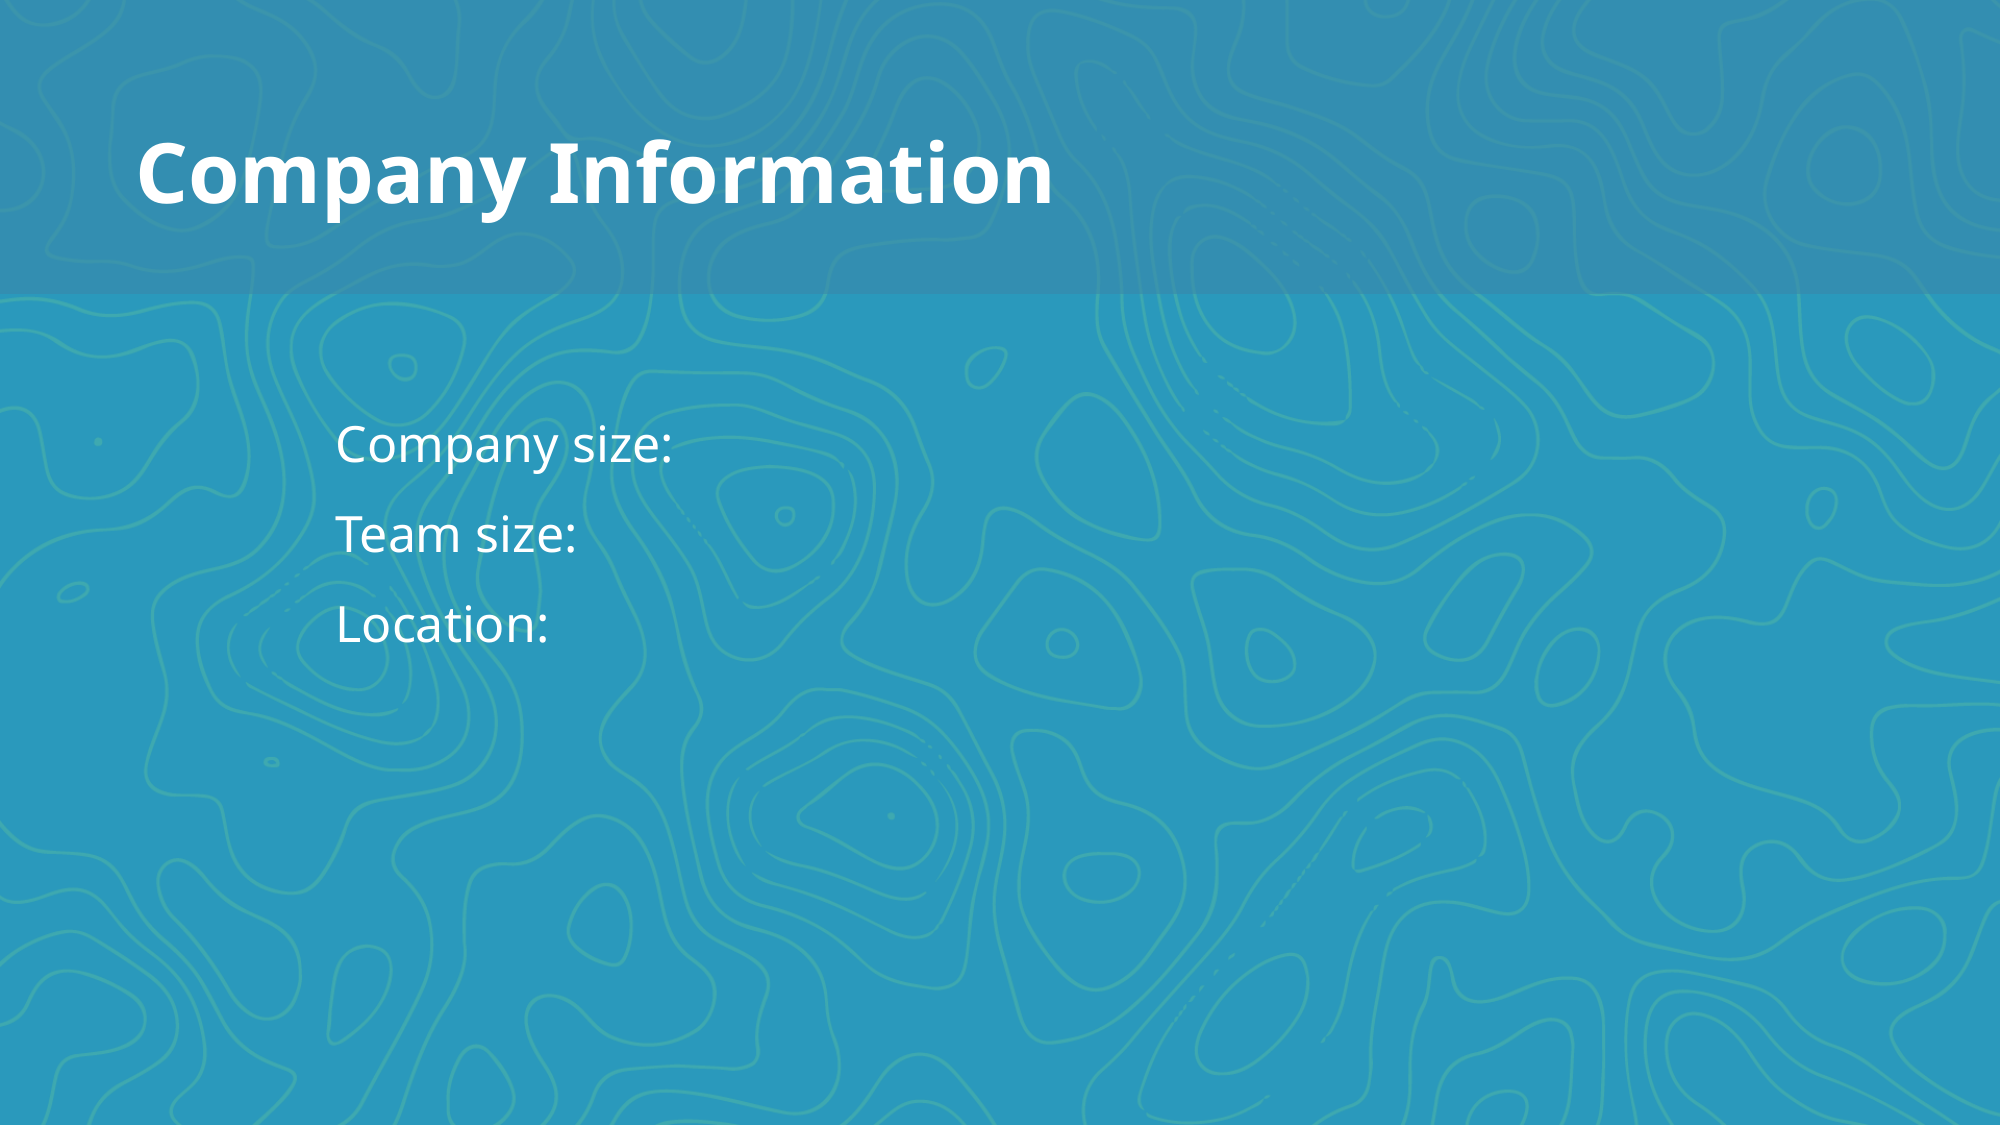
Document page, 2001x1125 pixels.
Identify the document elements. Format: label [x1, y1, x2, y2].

list [0, 0, 2000, 1125]
